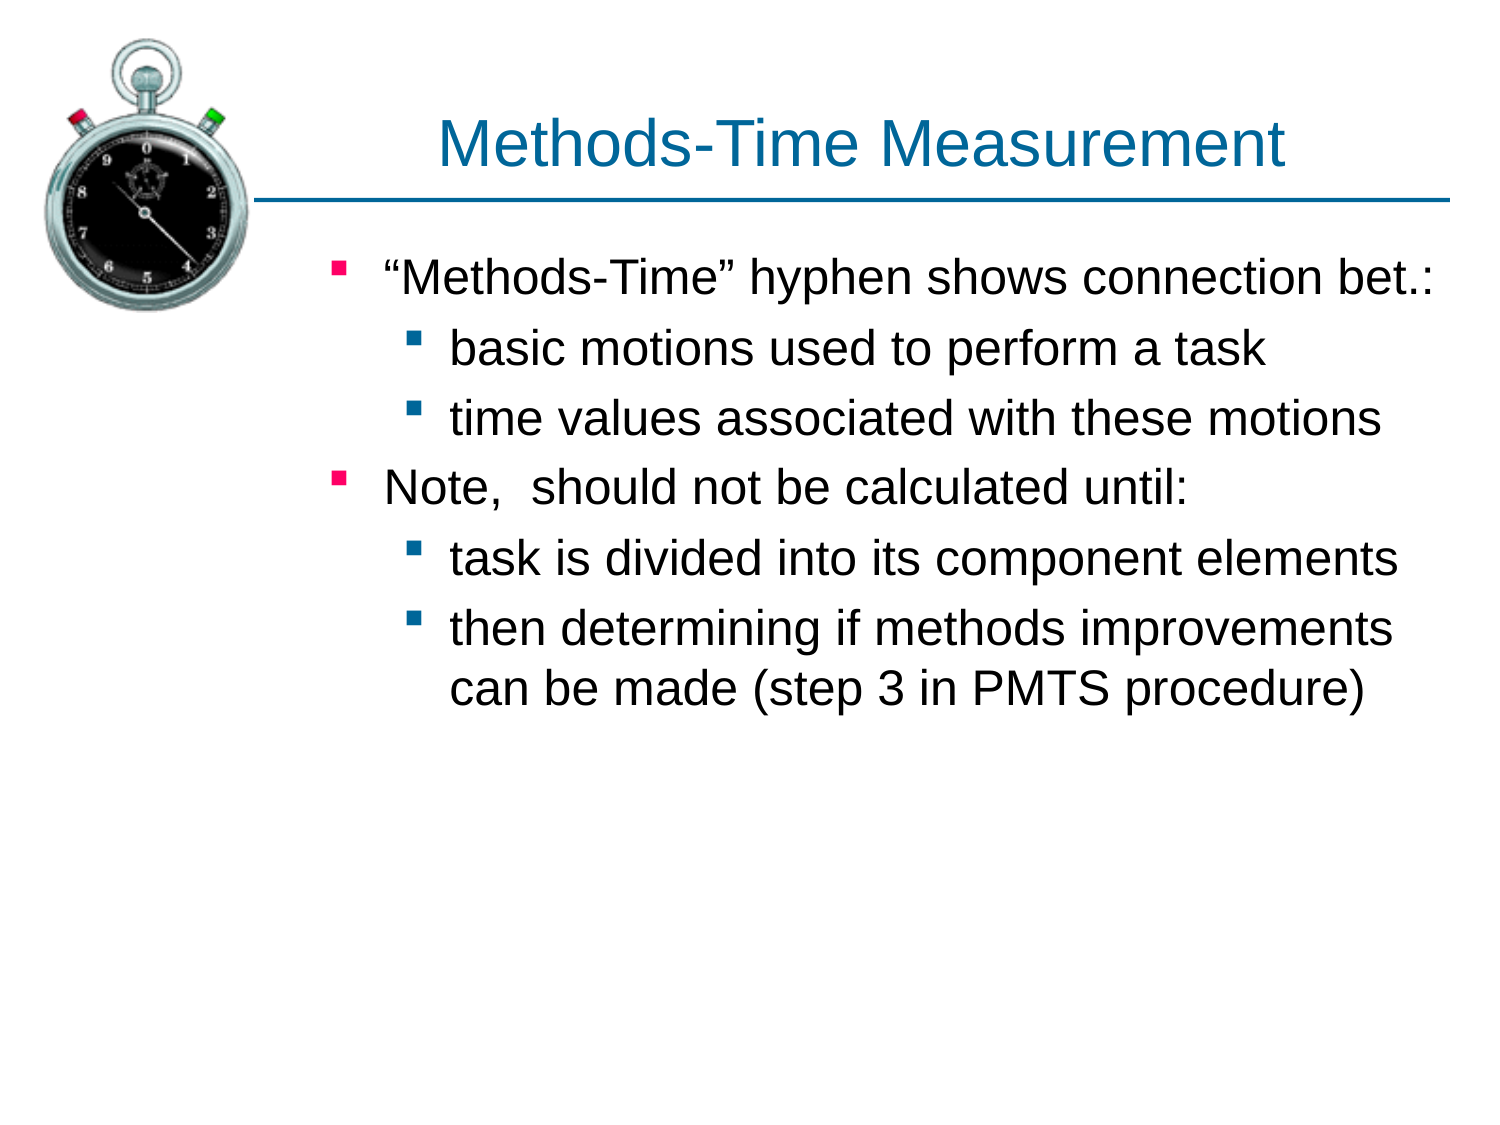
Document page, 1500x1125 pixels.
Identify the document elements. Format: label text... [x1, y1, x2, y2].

title Methods-Time Measurement [275, 37, 1450, 188]
picture [37, 37, 254, 313]
